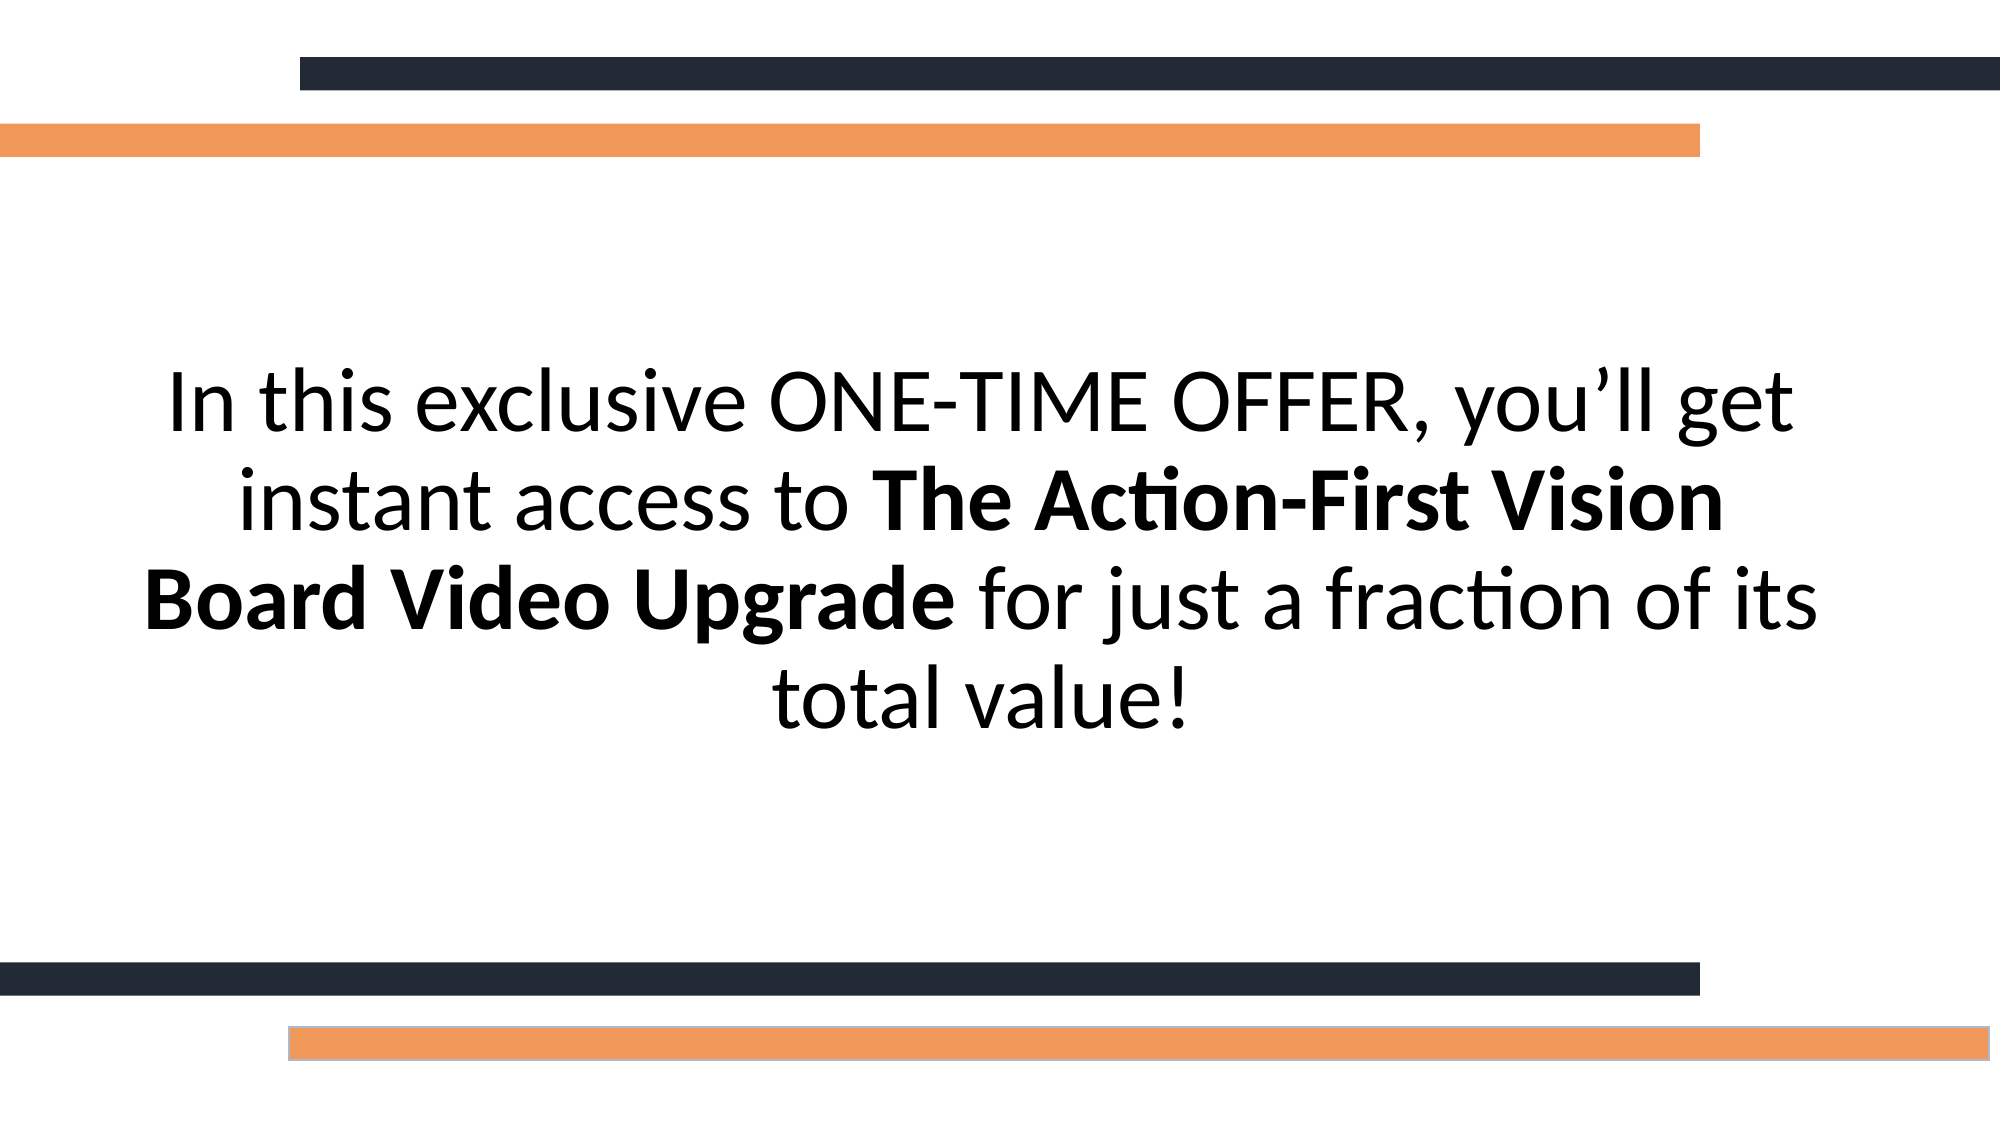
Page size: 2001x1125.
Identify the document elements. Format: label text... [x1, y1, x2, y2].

text_box [288, 1026, 1990, 1061]
title In this exclusive ONE-TIME OFFER, you’ll get instant access to The Action-First Vision Board Video Upgrade for just a fraction of its total value! [100, 363, 1865, 756]
text_box [299, 56, 2000, 91]
text_box [0, 123, 1701, 158]
text_box [0, 961, 1701, 997]
